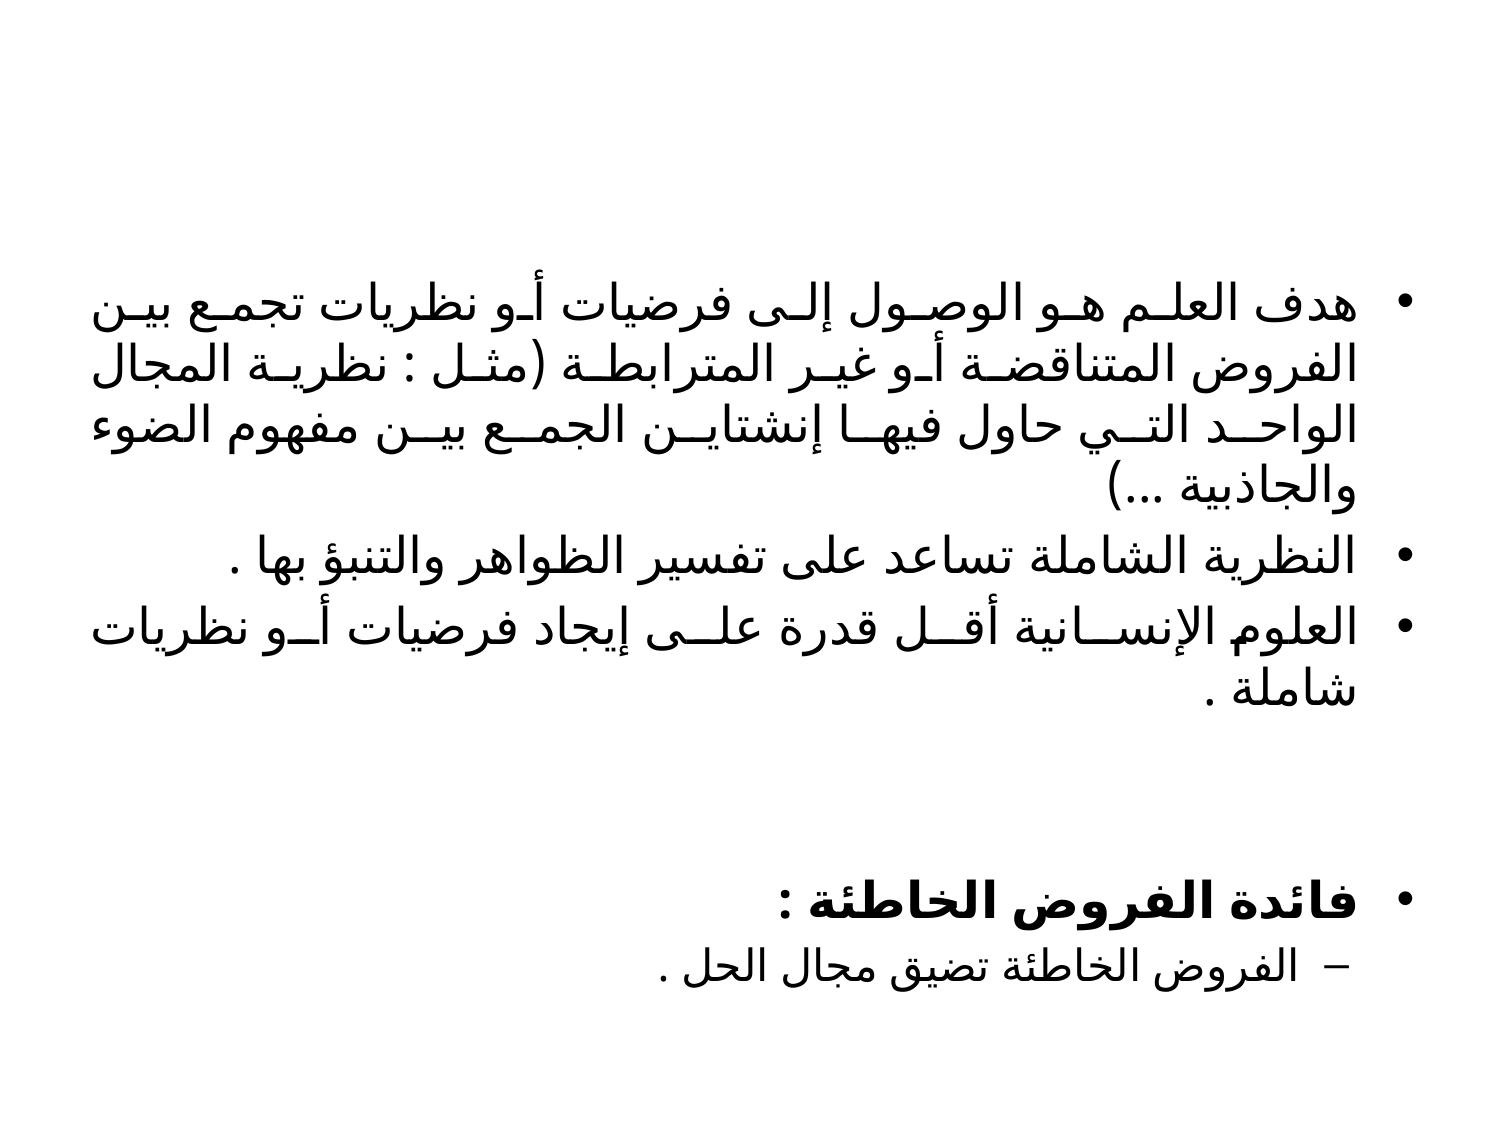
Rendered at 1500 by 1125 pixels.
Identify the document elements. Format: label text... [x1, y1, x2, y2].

list هدف العلم هو الوصول إلى فرضيات أو نظريات تجمع بين الفروض المتناقضة أو غير المترابطة (مثل : نظرية المجال الواحد التي حاول فيها إنشتاين الجمع بين مفهوم الضوء والجاذبية ...) النظرية الشاملة تساعد على تفسير الظواهر والتنبؤ بها . العلوم الإنسانية أقل قدرة على إيجاد فرضيات أو نظريات شاملة . فائدة الفروض الخاطئة : الفروض الخاطئة تضيق مجال الحل . [75, 262, 1425, 1005]
